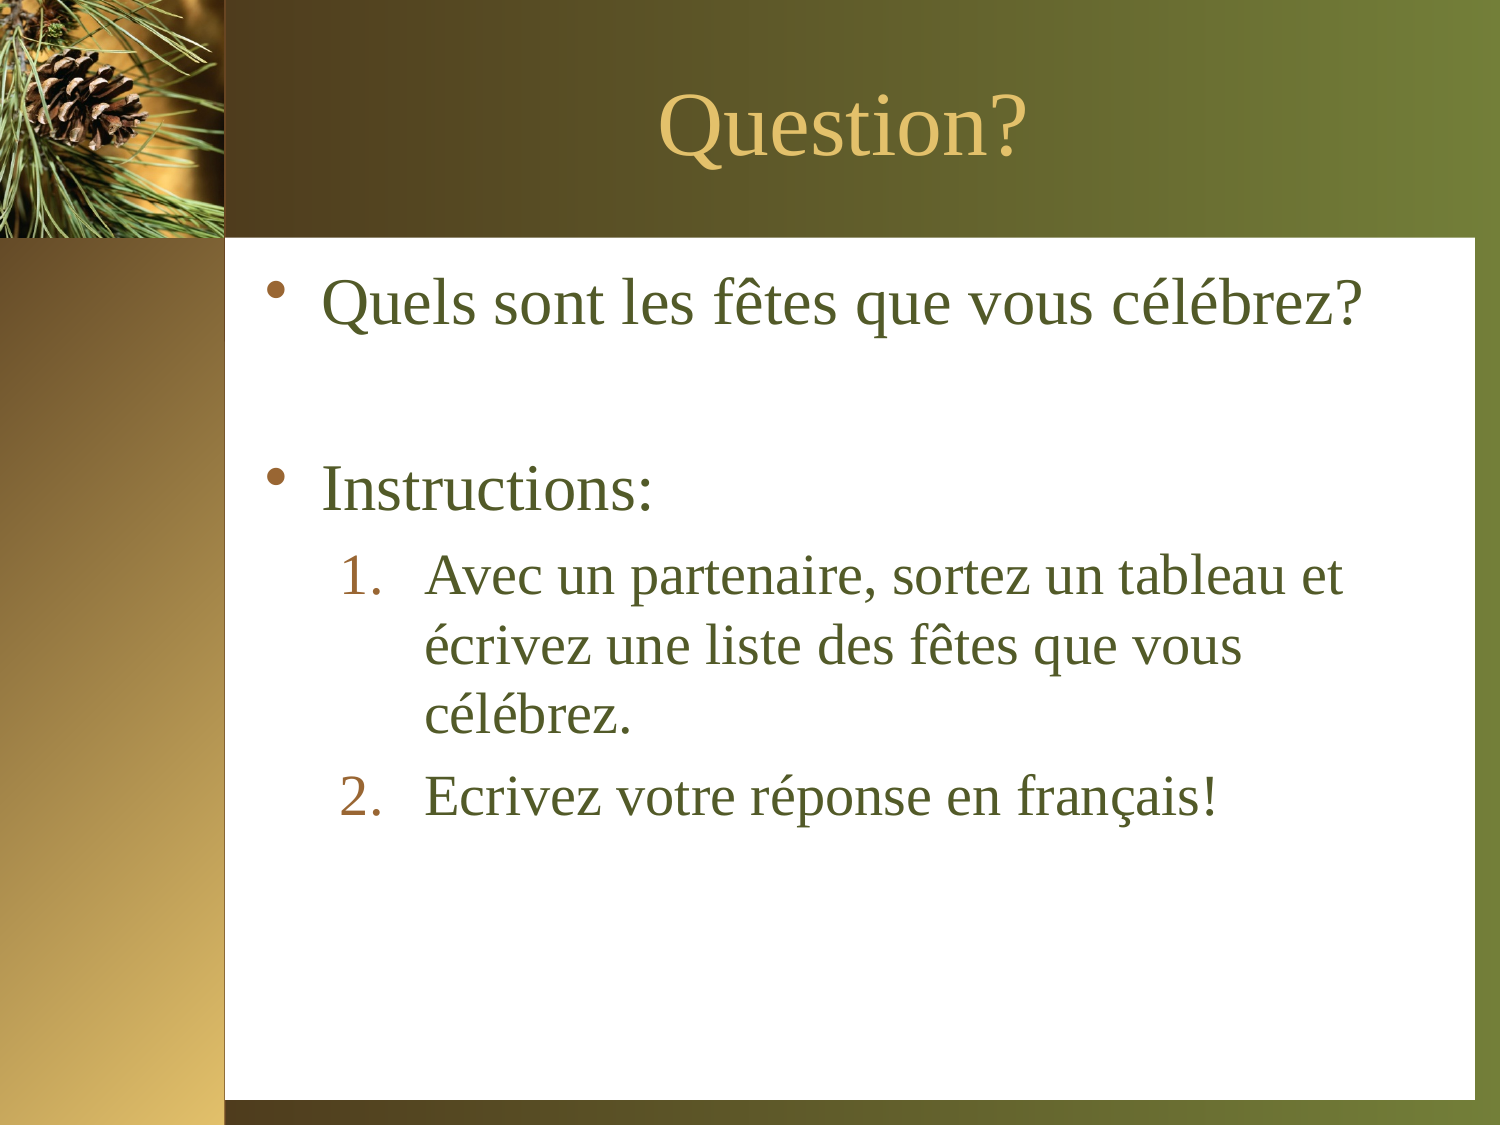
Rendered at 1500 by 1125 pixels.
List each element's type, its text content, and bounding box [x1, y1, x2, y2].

picture [0, 0, 224, 238]
title Question? [249, 24, 1438, 213]
list Quels sont les fêtes que vous célébrez? Instructions: Avec un partenaire, sortez un tableau et écrivez une liste des fêtes que vous célébrez. Ecrivez votre réponse en français! [249, 249, 1438, 1088]
